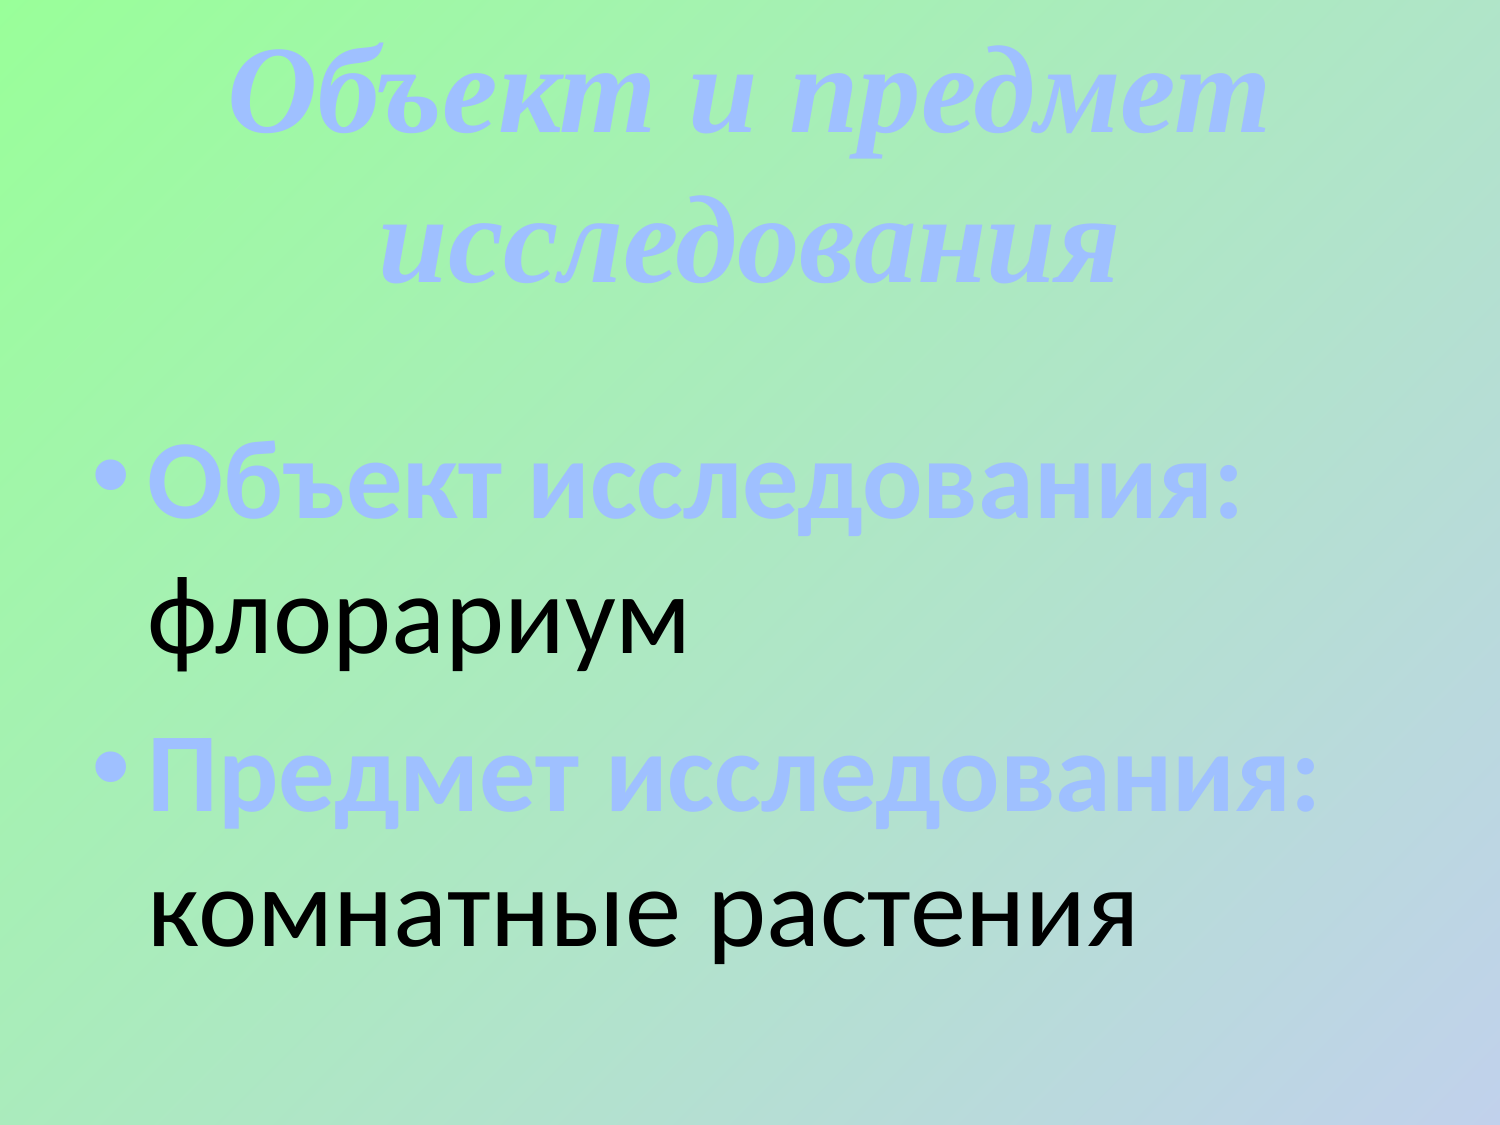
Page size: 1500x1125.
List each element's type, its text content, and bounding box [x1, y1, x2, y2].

title Объект и предмет исследования [75, 45, 1425, 270]
list Объект исследования: флорариум Предмет исследования: комнатные растения [76, 398, 1411, 1071]
